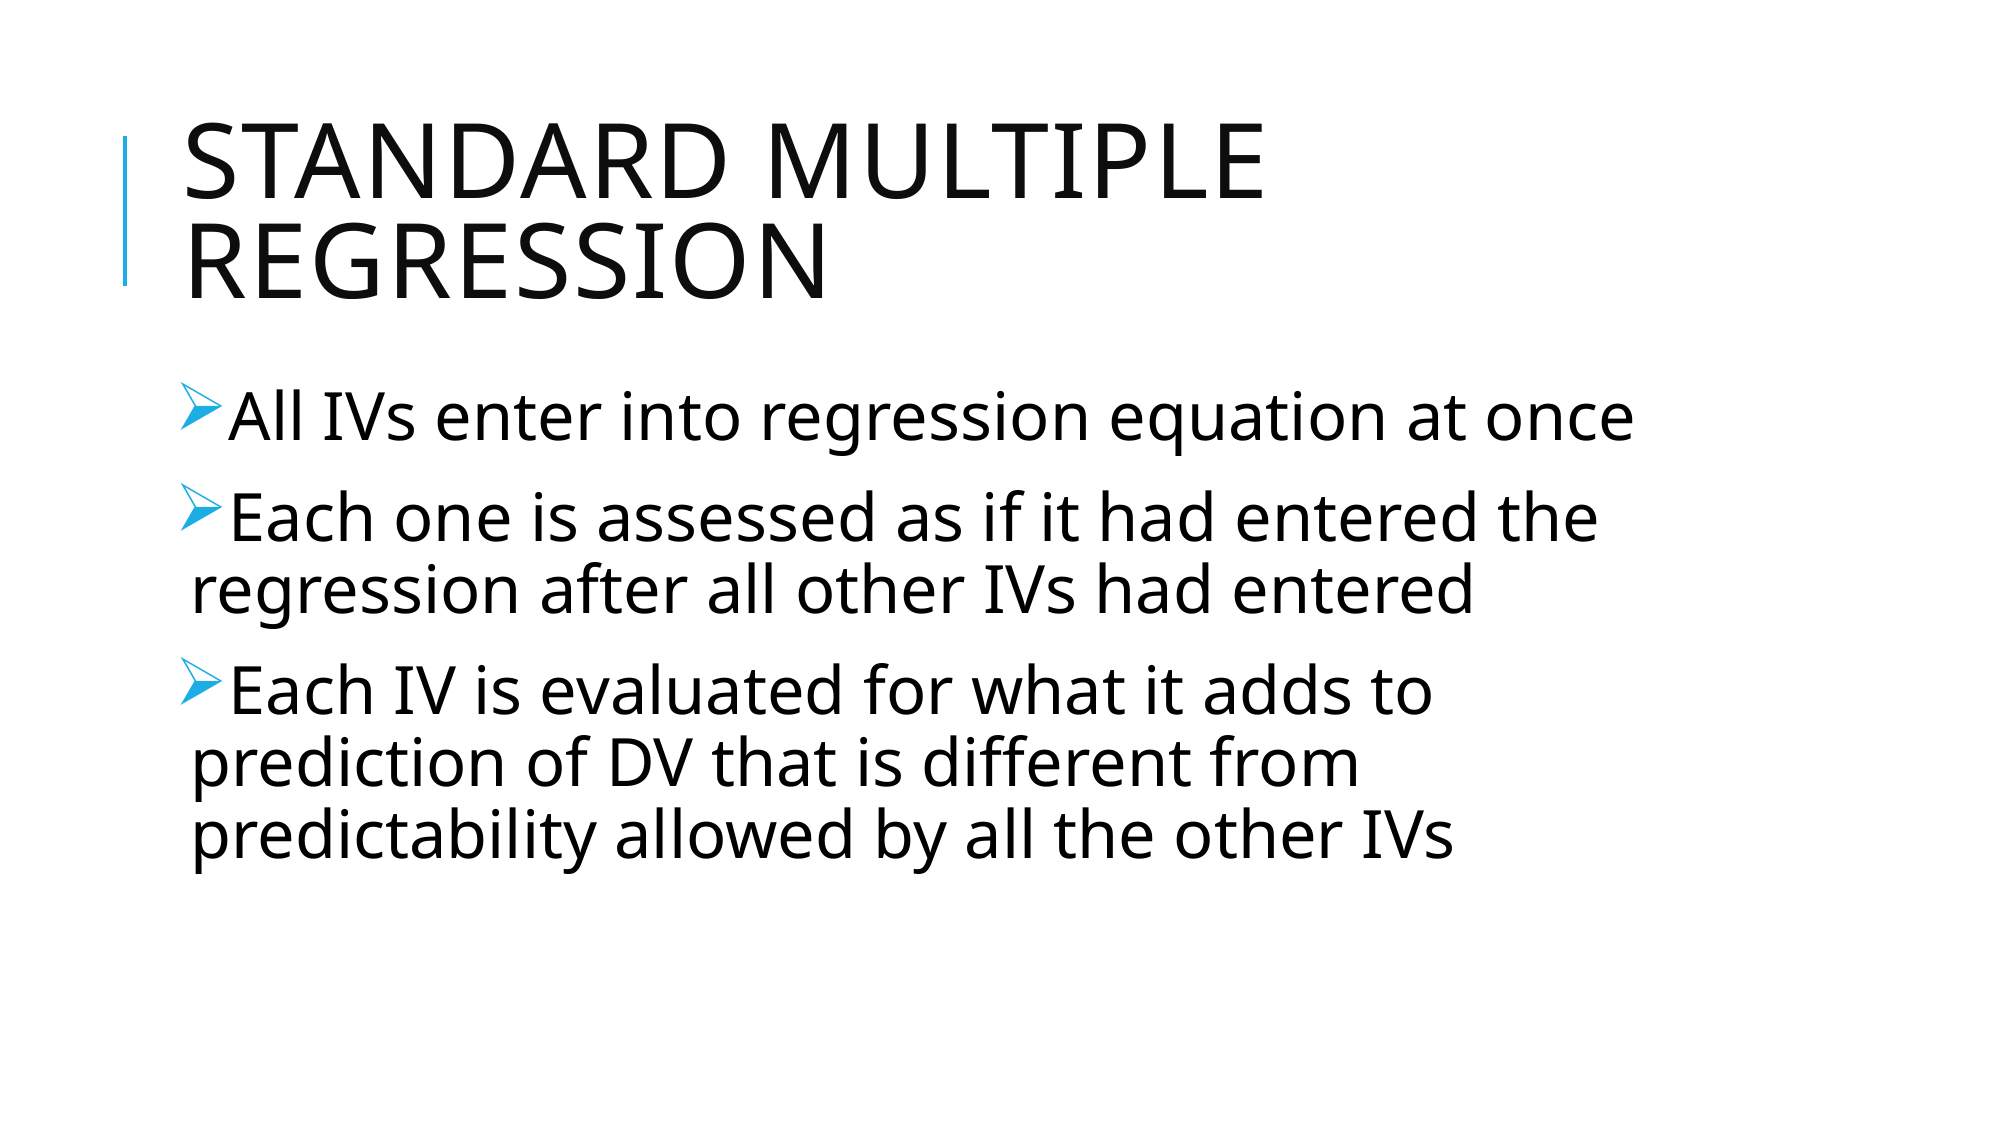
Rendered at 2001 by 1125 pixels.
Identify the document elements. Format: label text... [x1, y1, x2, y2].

list All IVs enter into regression equation at once Each one is assessed as if it had entered the regression after all other IVs had entered Each IV is evaluated for what it adds to prediction of DV that is different from predictability allowed by all the other IVs [168, 375, 1763, 1035]
title Standard multiple regression [168, 96, 1763, 342]
